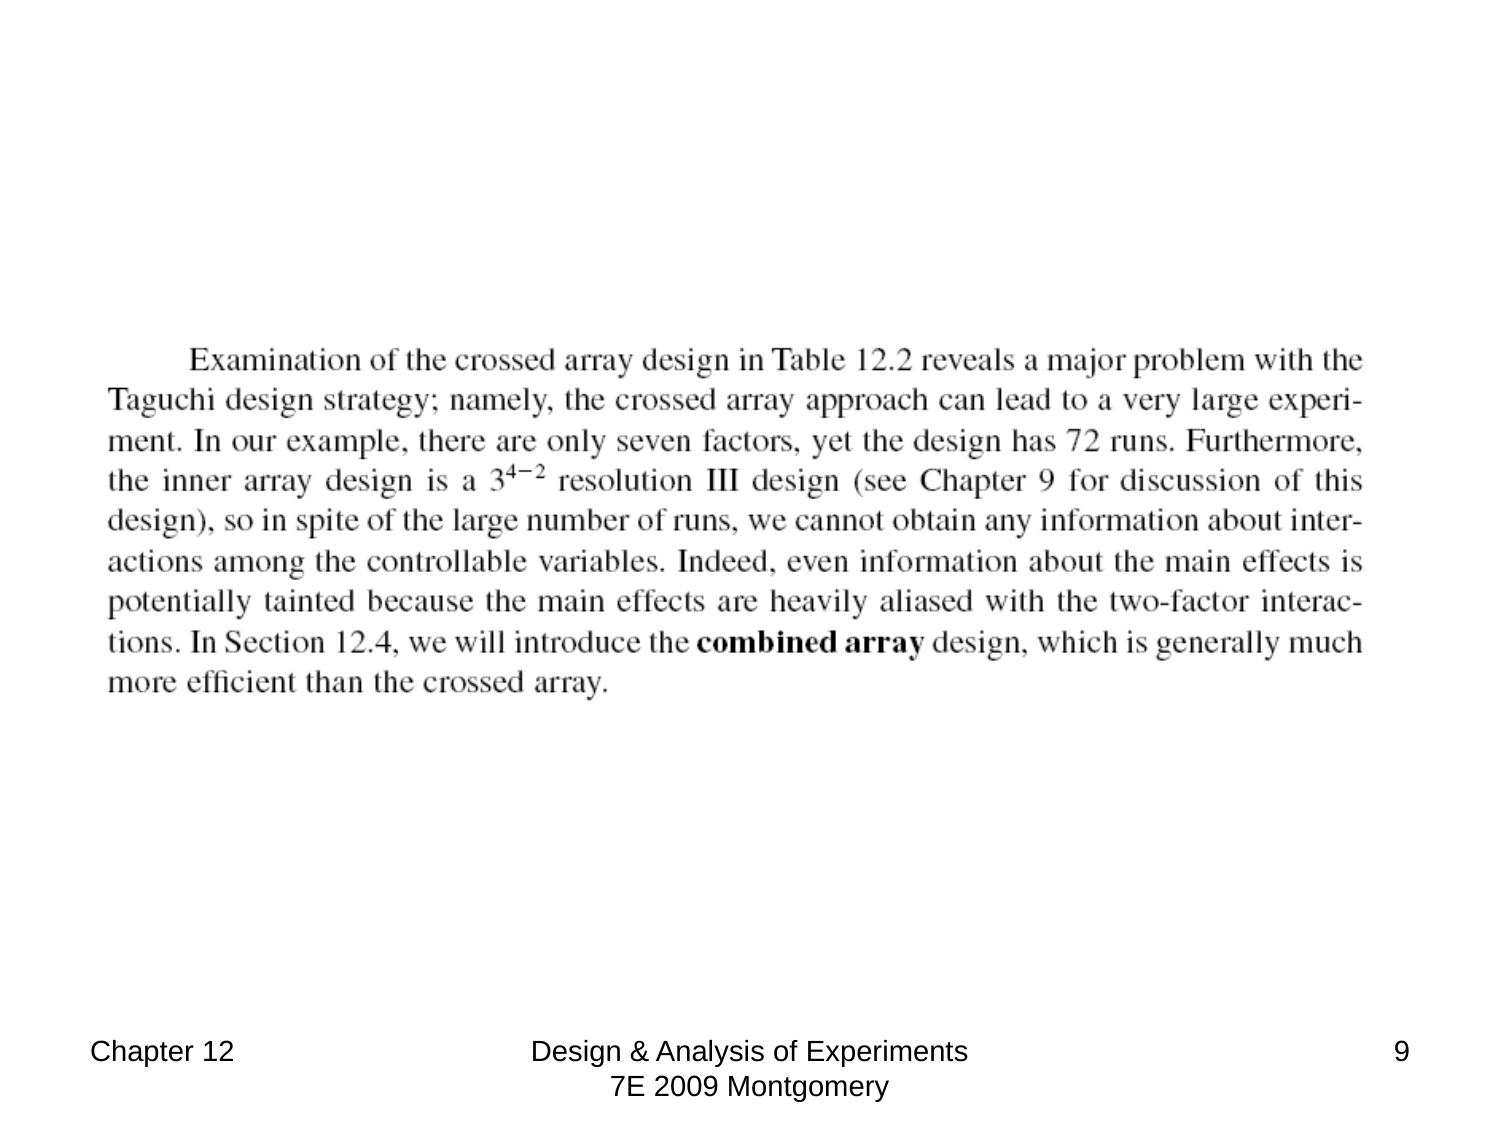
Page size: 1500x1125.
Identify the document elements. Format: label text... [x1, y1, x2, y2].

slide_number Chapter 12 [74, 1024, 426, 1103]
slide_number 9 [1074, 1024, 1426, 1103]
footer Design & Analysis of Experiments 7E 2009 Montgomery [512, 1024, 988, 1103]
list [74, 341, 1426, 718]
